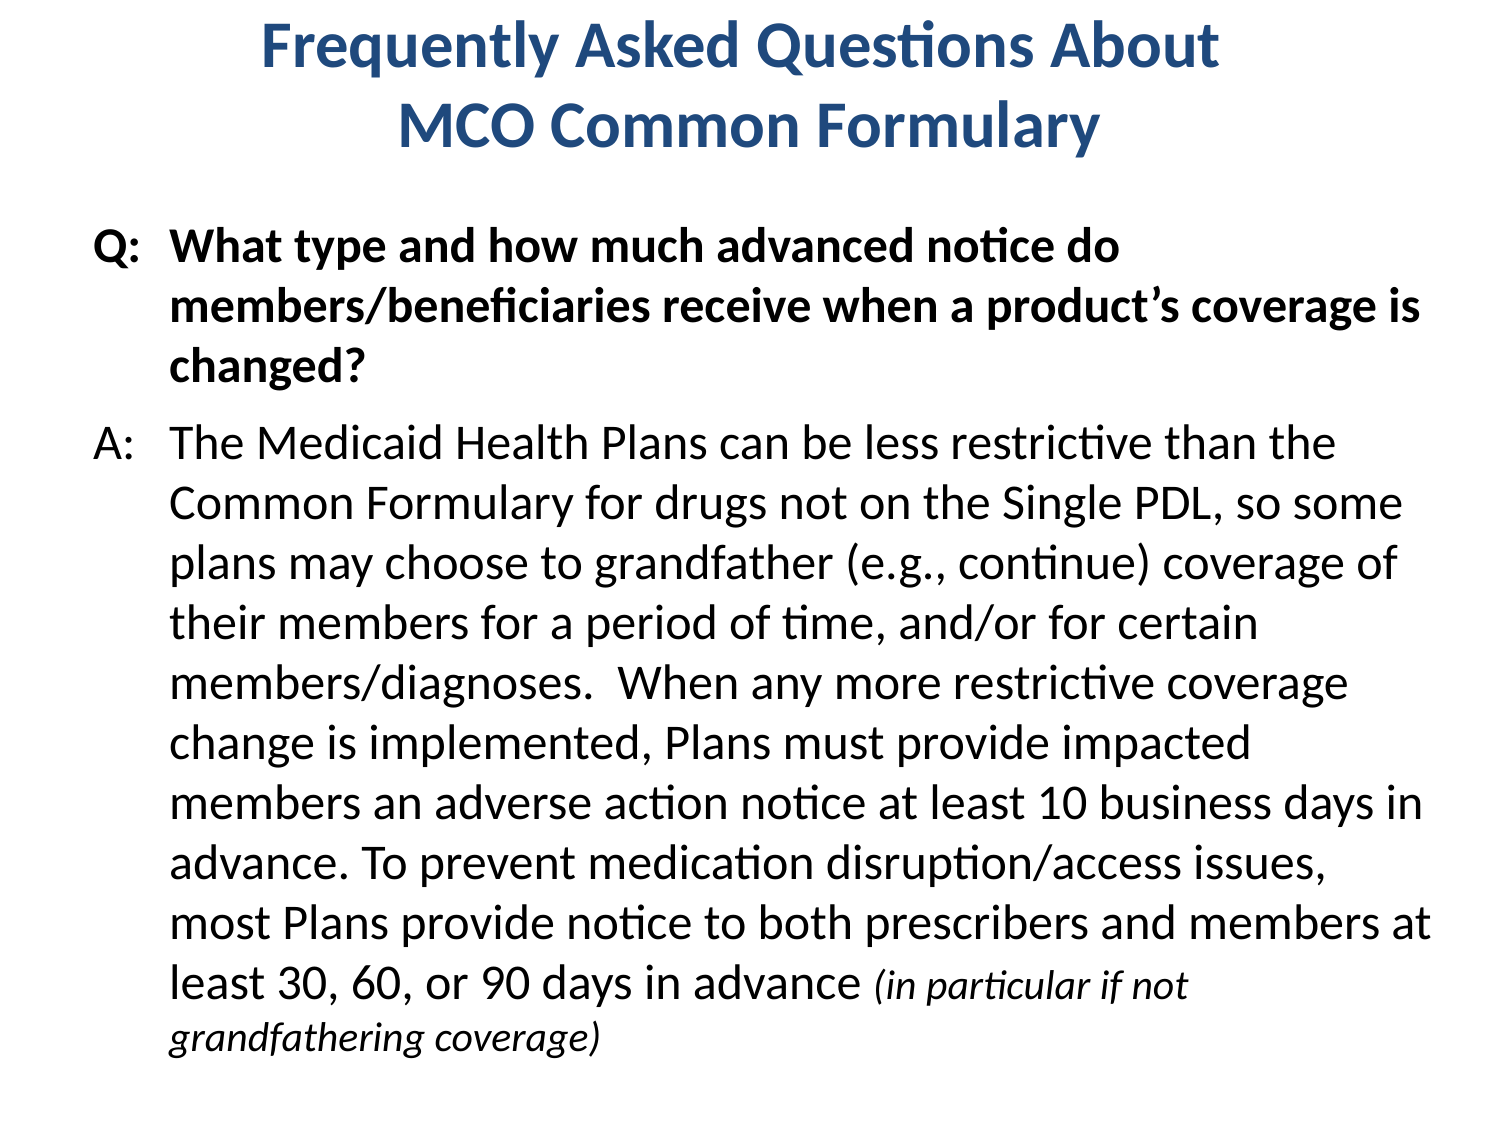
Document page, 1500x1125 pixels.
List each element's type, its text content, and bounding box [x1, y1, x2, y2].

list Q: What type and how much advanced notice do members/beneficiaries receive when a product’s coverage is changed? A: The Medicaid Health Plans can be less restrictive than the Common Formulary for drugs not on the Single PDL, so some plans may choose to grandfather (e.g., continue) coverage of their members for a period of time, and/or for certain members/diagnoses. When any more restrictive coverage change is implemented, Plans must provide impacted members an adverse action notice at least 10 business days in advance. To prevent medication disruption/access issues, most Plans provide notice to both prescribers and members at least 30, 60, or 90 days in advance (in particular if not grandfathering coverage) [78, 205, 1450, 1063]
title Frequently Asked Questions About MCO Common Formulary [49, 37, 1450, 125]
